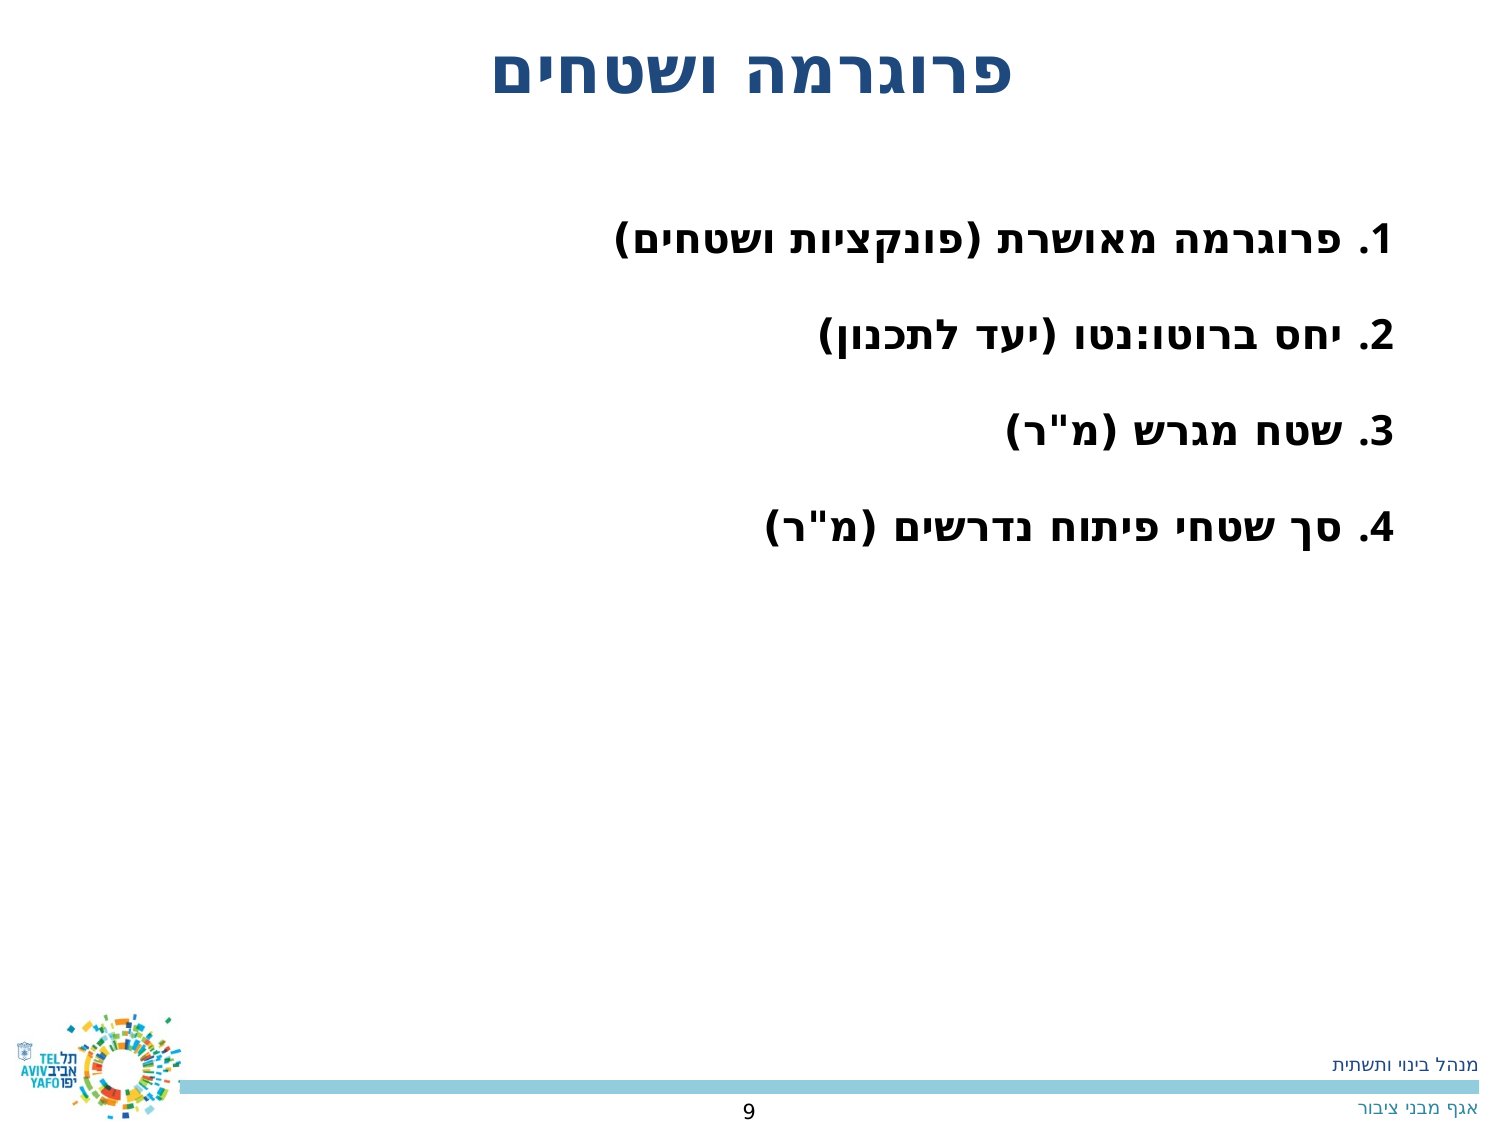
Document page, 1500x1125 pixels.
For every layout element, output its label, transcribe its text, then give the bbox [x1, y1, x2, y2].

picture [15, 1012, 188, 1121]
text_box פרוגרמה מאושרת (פונקציות ושטחים) יחס ברוטו:נטו (יעד לתכנון) שטח מגרש (מ"ר) סך שטחי פיתוח נדרשים (מ"ר) [93, 179, 1489, 557]
text_box פרוגרמה ושטחים [348, 15, 1157, 119]
